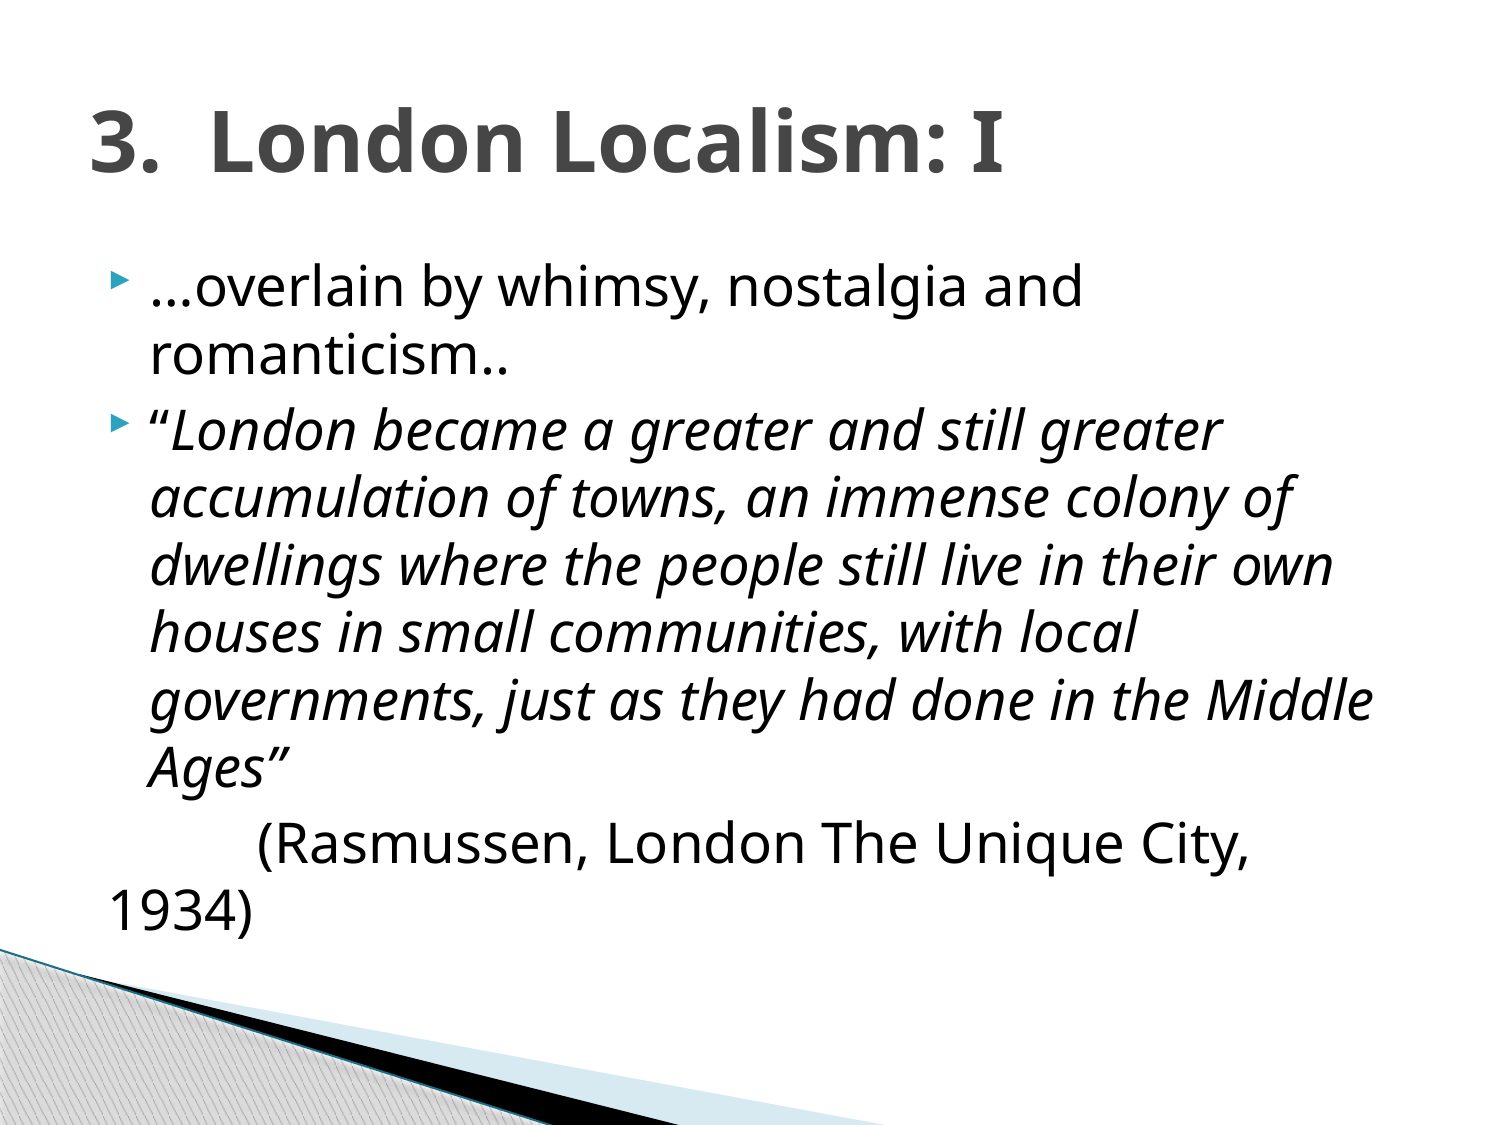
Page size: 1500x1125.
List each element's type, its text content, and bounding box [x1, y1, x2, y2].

list …overlain by whimsy, nostalgia and romanticism.. “London became a greater and still greater accumulation of towns, an immense colony of dwellings where the people still live in their own houses in small communities, with local governments, just as they had done in the Middle Ages” (Rasmussen, London The Unique City, 1934) [75, 243, 1425, 986]
title 3. London Localism: I [75, 45, 1425, 233]
